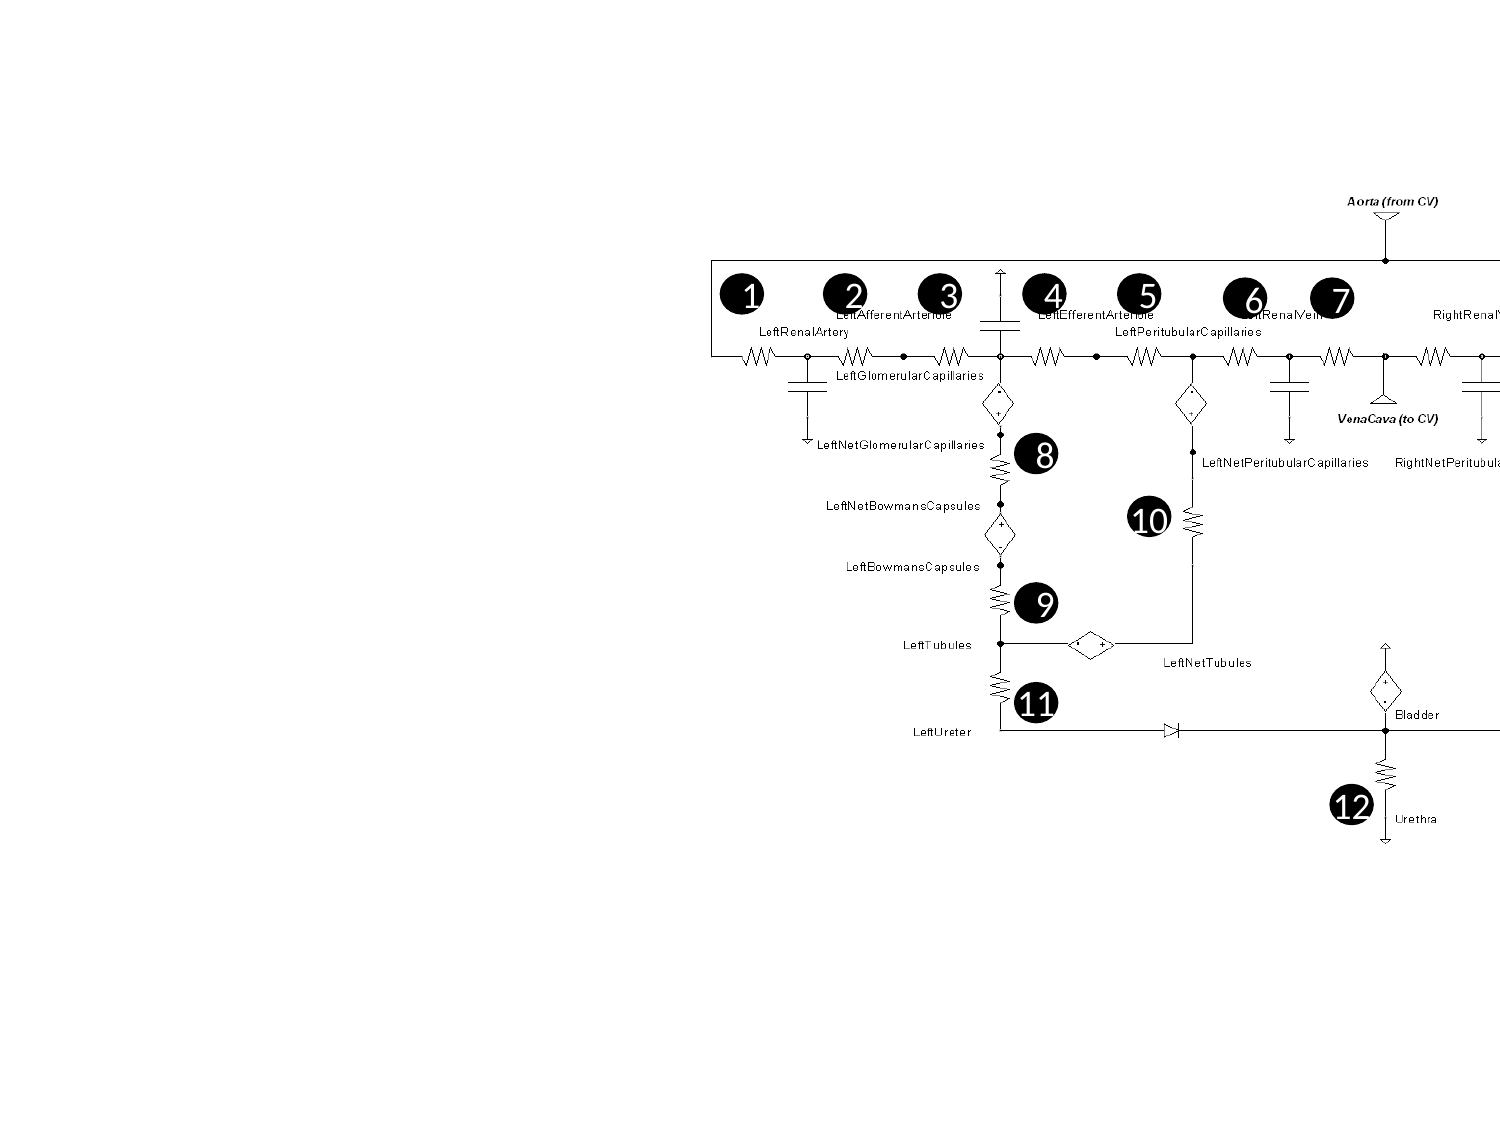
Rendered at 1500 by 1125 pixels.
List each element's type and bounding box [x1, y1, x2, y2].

picture [266, 112, 1500, 1125]
